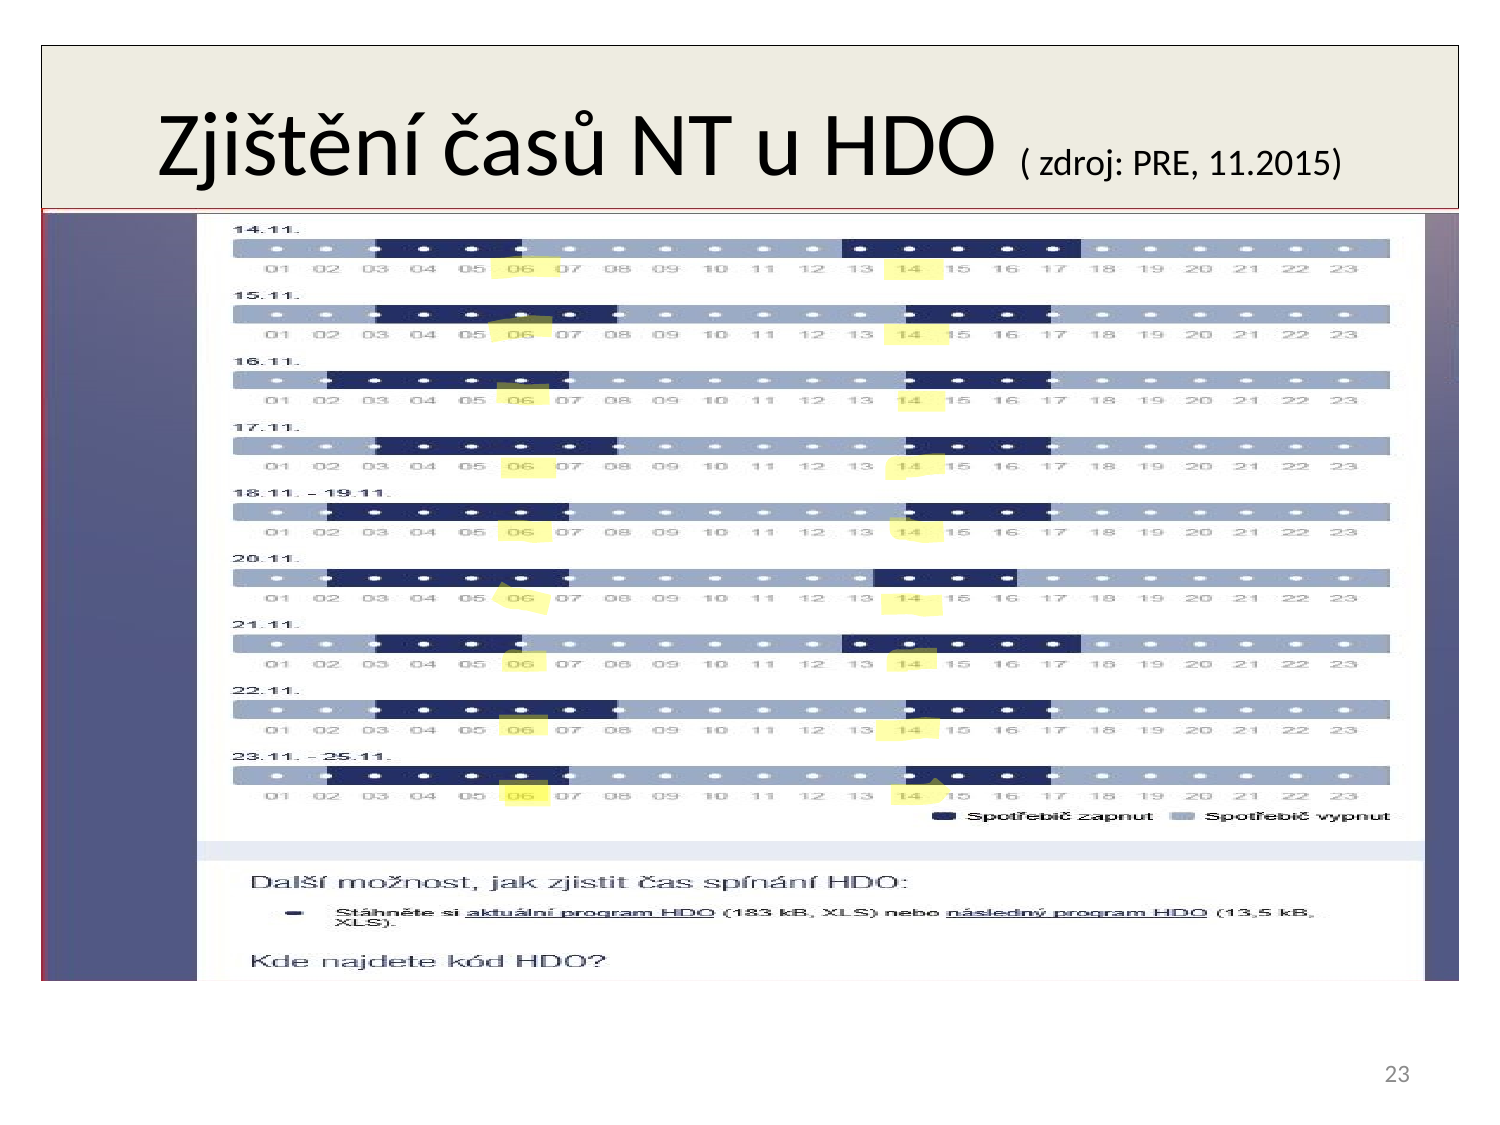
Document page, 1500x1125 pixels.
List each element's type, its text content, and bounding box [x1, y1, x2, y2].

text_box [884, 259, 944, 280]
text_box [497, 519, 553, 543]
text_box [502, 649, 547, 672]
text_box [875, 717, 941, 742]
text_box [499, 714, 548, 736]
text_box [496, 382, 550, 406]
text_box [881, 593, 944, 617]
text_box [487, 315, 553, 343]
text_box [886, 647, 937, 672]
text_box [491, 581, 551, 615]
title Zjištění časů NT u HDO ( zdroj: PRE, 11.2015) [41, 45, 1459, 207]
slide_number 23 [1074, 1042, 1425, 1103]
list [41, 207, 1459, 981]
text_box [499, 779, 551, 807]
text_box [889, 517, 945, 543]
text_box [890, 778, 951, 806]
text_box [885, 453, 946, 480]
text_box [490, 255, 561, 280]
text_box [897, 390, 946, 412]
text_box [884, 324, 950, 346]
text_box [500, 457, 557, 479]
